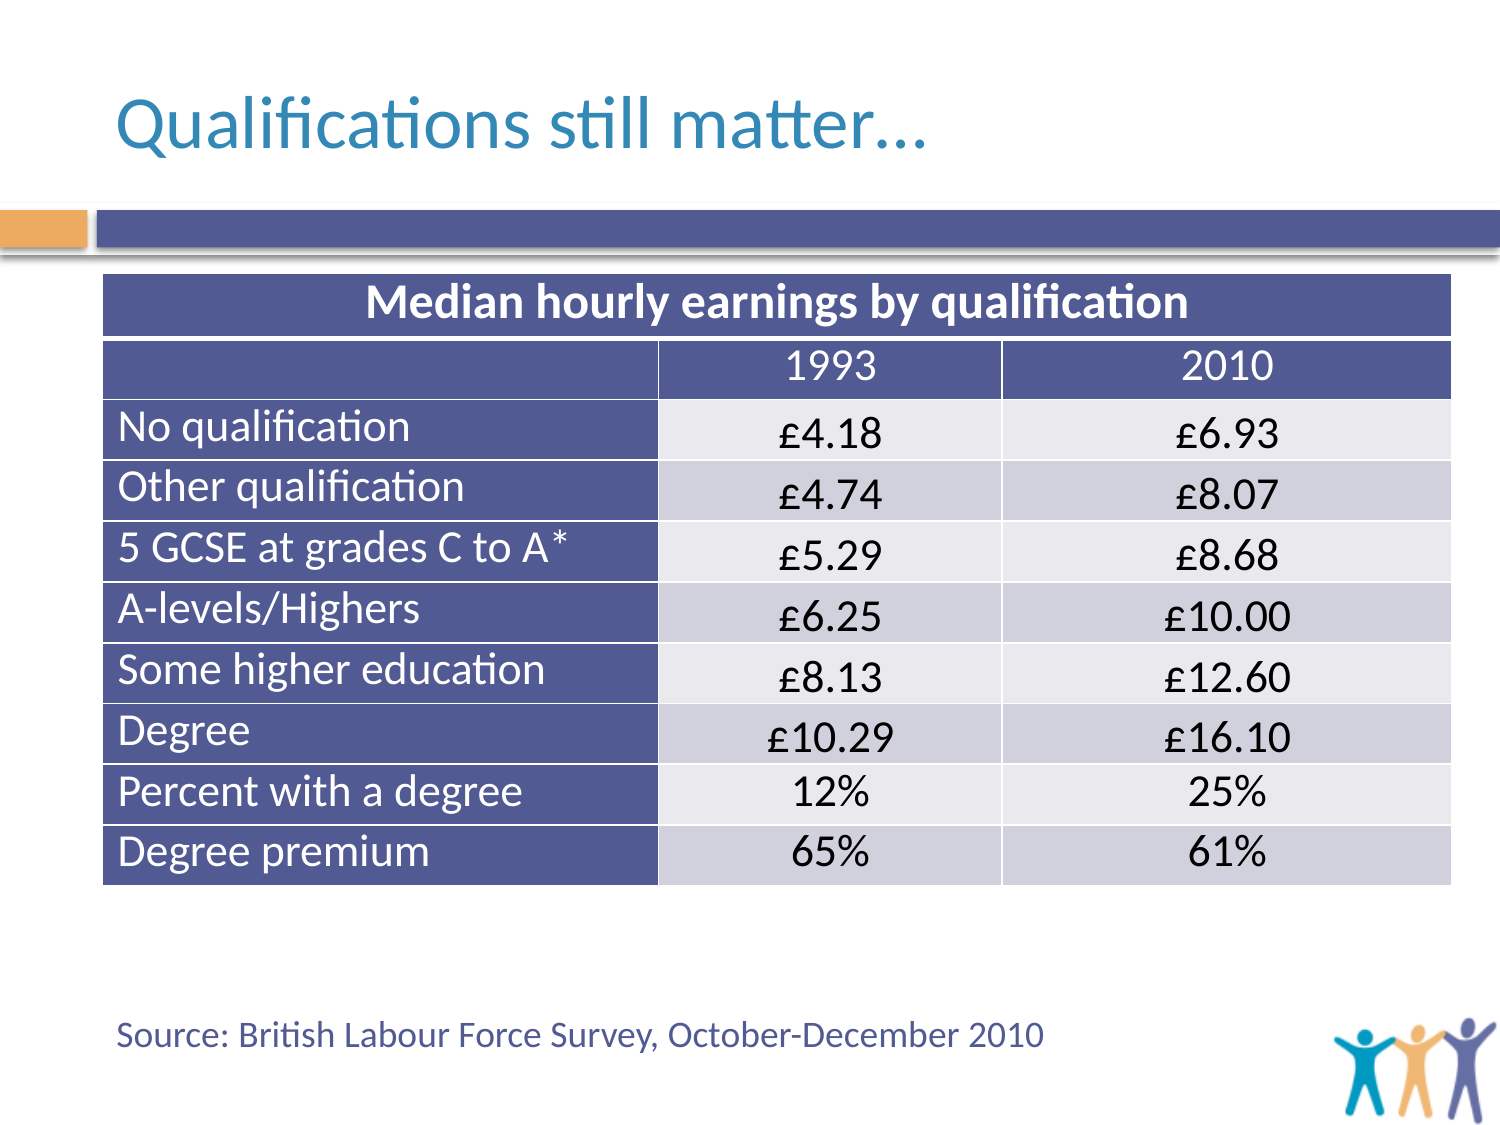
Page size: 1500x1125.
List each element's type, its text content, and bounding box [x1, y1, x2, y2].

table_cell 65% [659, 826, 1001, 885]
table_cell Degree premium [103, 826, 658, 885]
table_cell 25% [1003, 765, 1451, 824]
table_cell Percent with a degree [103, 765, 658, 824]
table_cell 2010 [1003, 341, 1451, 399]
table_cell £6.25 [659, 583, 1001, 642]
table_cell £5.29 [659, 522, 1001, 581]
title Qualifications still matter… [100, 37, 1438, 200]
table_cell A-levels/Highers [103, 583, 658, 642]
table_cell £6.93 [1003, 400, 1451, 459]
table_cell £8.07 [1003, 461, 1451, 520]
table_cell 5 GCSE at grades C to A* [103, 522, 658, 581]
table_cell £10.29 [659, 704, 1001, 763]
table_cell £8.68 [1003, 522, 1451, 581]
table_cell £4.74 [659, 461, 1001, 520]
table_cell £10.00 [1003, 583, 1451, 642]
table_cell No qualification [103, 400, 658, 459]
table_cell £12.60 [1003, 644, 1451, 703]
table_header Median hourly earnings by qualification [103, 274, 1451, 336]
text_box Source: British Labour Force Survey, October-December 2010 [101, 1002, 1075, 1063]
table_cell £4.18 [659, 400, 1001, 459]
table_cell £8.13 [659, 644, 1001, 703]
table_cell Degree [103, 704, 658, 763]
table_cell 1993 [659, 341, 1001, 399]
table_cell Other qualification [103, 461, 658, 520]
table_cell 61% [1003, 826, 1451, 885]
table_cell £16.10 [1003, 704, 1451, 763]
table_cell 12% [659, 765, 1001, 824]
table_cell [103, 341, 658, 399]
table_cell Some higher education [103, 644, 658, 703]
